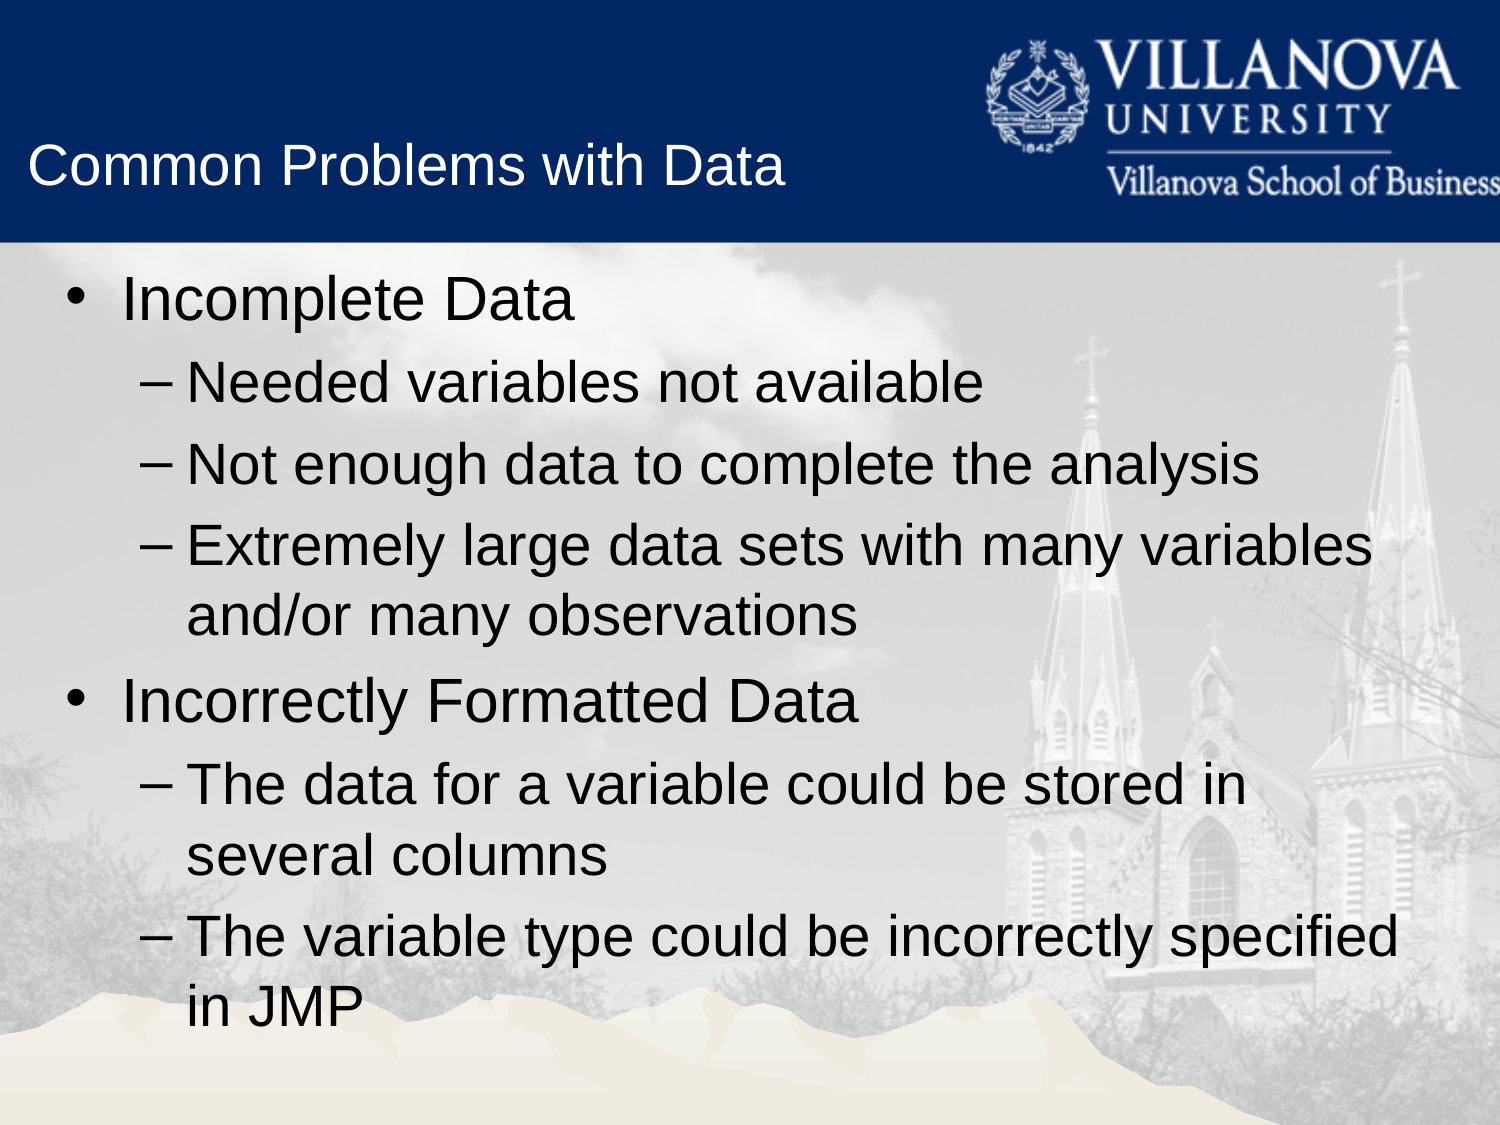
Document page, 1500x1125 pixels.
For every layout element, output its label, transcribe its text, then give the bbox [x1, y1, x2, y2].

picture [0, 0, 1500, 1125]
title Common Problems with Data [12, 24, 1288, 213]
picture [325, 988, 693, 1022]
list Incomplete Data Needed variables not available Not enough data to complete the analysis Extremely large data sets with many variables and/or many observations Incorrectly Formatted Data The data for a variable could be stored in several columns The variable type could be incorrectly specified in JMP [50, 249, 1463, 988]
